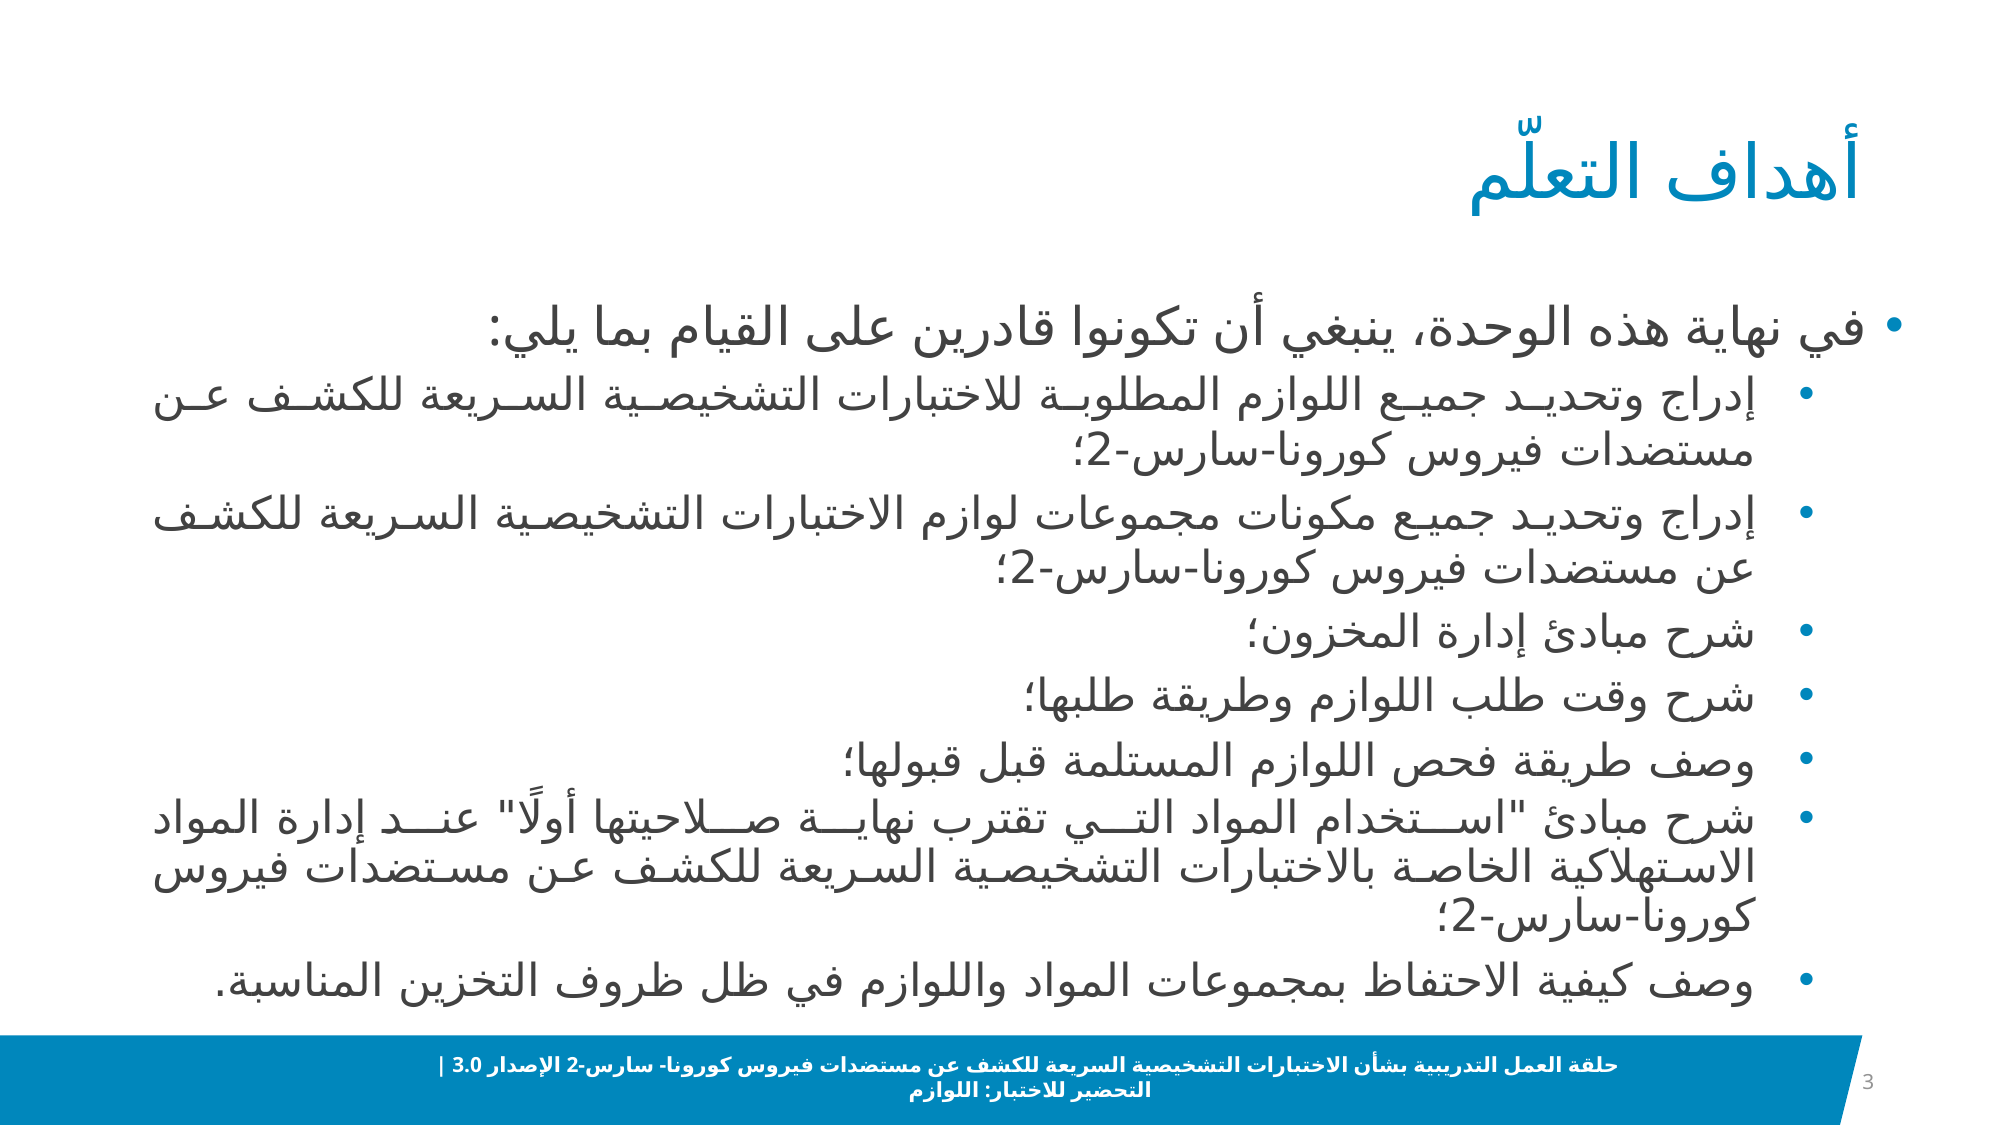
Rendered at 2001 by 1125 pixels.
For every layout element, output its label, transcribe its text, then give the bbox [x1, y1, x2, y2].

footer حلقة العمل التدريبية بشأن الاختبارات التشخيصية السريعة للكشف عن مستضدات فيروس كورونا- سارس-2 الإصدار 3.0 | التحضير للاختبار: اللوازم [427, 1035, 1628, 1118]
list في نهاية هذه الوحدة، ينبغي أن تكونوا قادرين على القيام بما يلي: إدراج وتحديد جميع اللوازم المطلوبة للاختبارات التشخيصية السريعة للكشف عن مستضدات فيروس كورونا-سارس-2؛ إدراج وتحديد جميع مكونات مجموعات لوازم الاختبارات التشخيصية السريعة للكشف عن مستضدات فيروس كورونا-سارس-2؛ شرح مبادئ إدارة المخزون؛ شرح وقت طلب اللوازم وطريقة طلبها؛ وصف طريقة فحص اللوازم المستلمة قبل قبولها؛ شرح مبادئ "استخدام المواد التي تقترب نهاية صلاحيتها أولًا" عند إدارة المواد الاستهلاكية الخاصة بالاختبارات التشخيصية السريعة للكشف عن مستضدات فيروس كورونا-سارس-2؛ وصف كيفية الاحتفاظ بمجموعات المواد واللوازم في ظل ظروف التخزين المناسبة. [137, 284, 1918, 1014]
slide_number 3 [1862, 1035, 1947, 1125]
title أهداف التعلّم [137, 59, 1863, 215]
